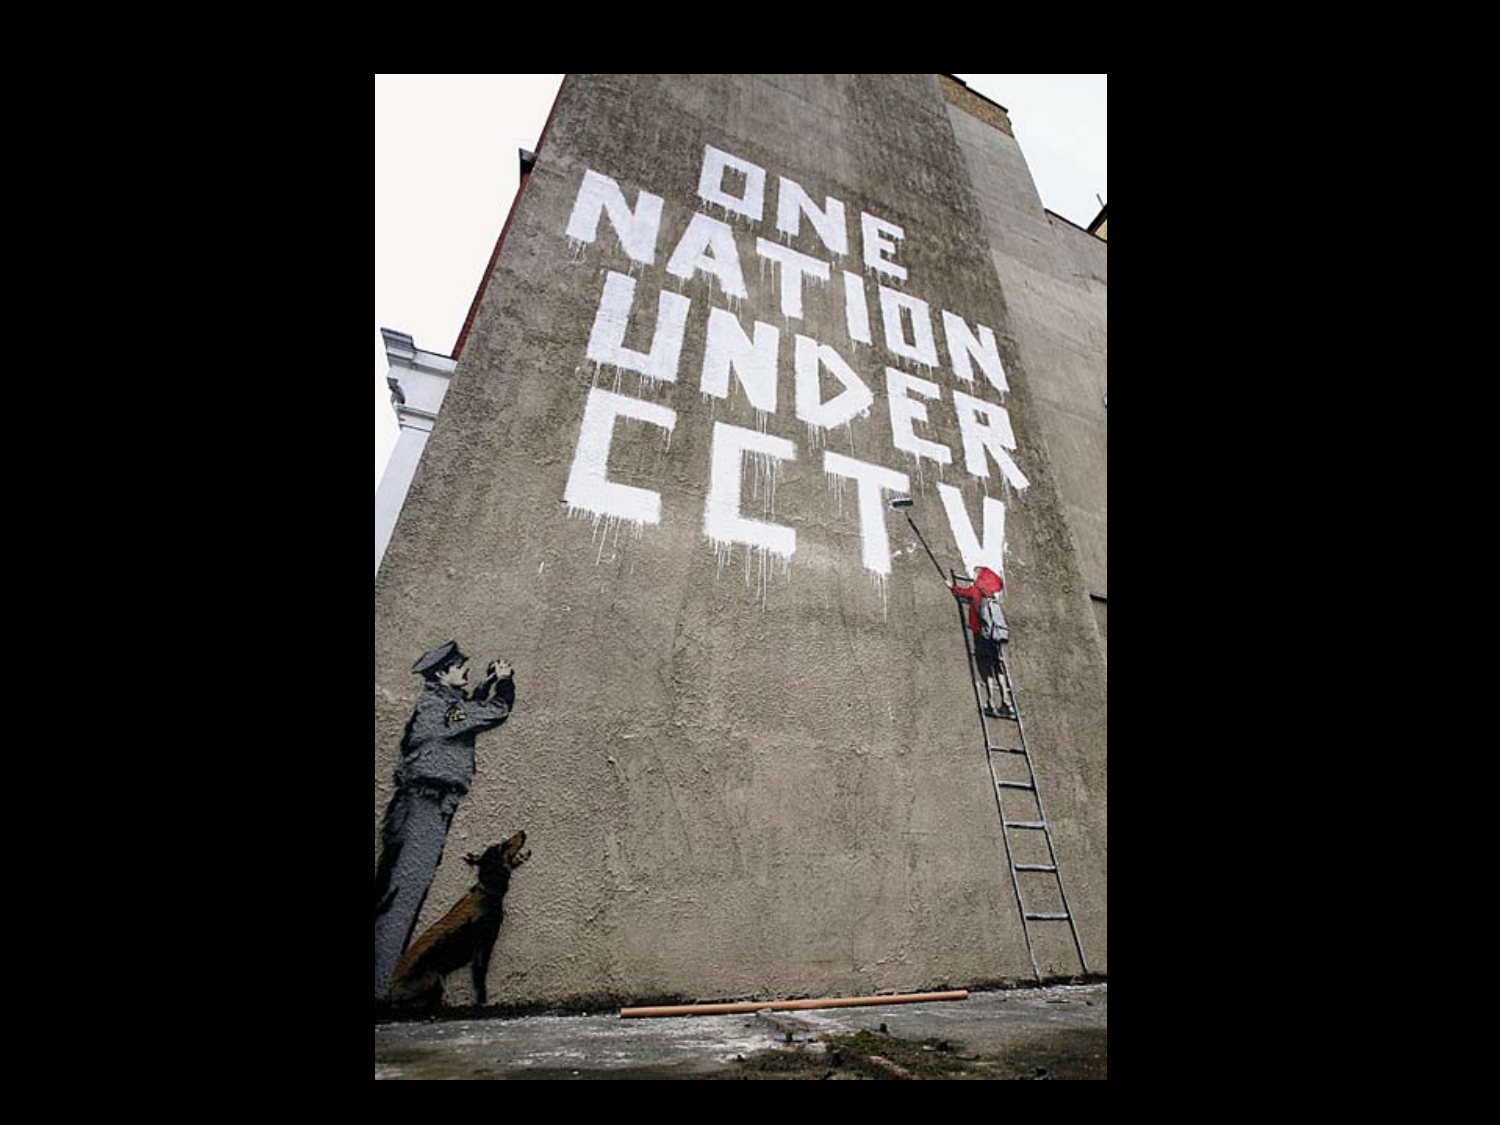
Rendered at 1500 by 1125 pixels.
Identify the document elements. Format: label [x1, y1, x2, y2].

picture [374, 74, 1107, 1080]
